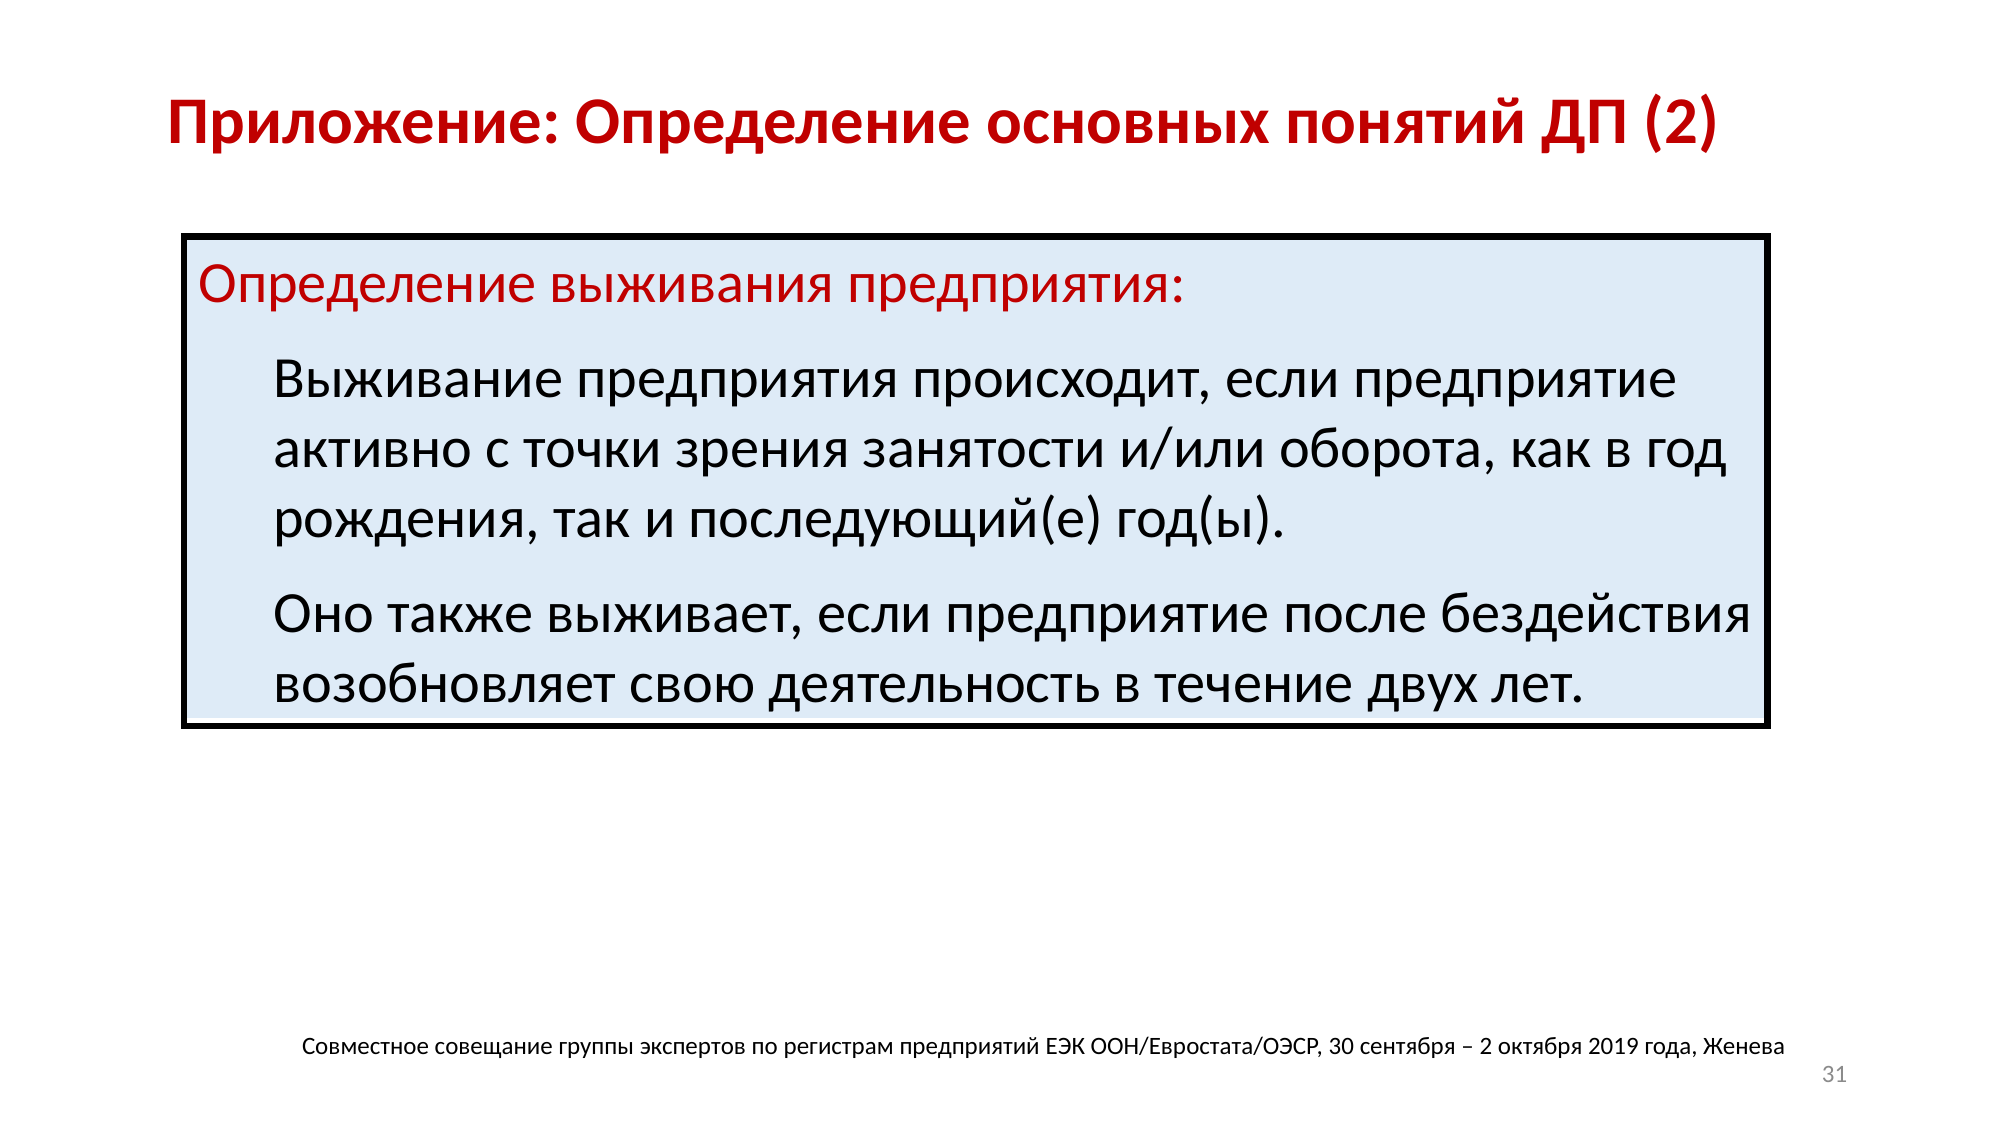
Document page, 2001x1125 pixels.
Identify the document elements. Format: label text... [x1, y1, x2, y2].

text_box [183, 236, 1769, 727]
slide_number 31 [1412, 1075, 1863, 1103]
footer Совместное совещание группы экспертов по регистрам предприятий ЕЭК ООН/Евростата/ОЭСР, 30 сентября – 2 октября 2019 года, Женева [137, 1014, 1953, 1075]
text_box Приложение: Определение основных понятий ДП (2) [152, 69, 1843, 165]
